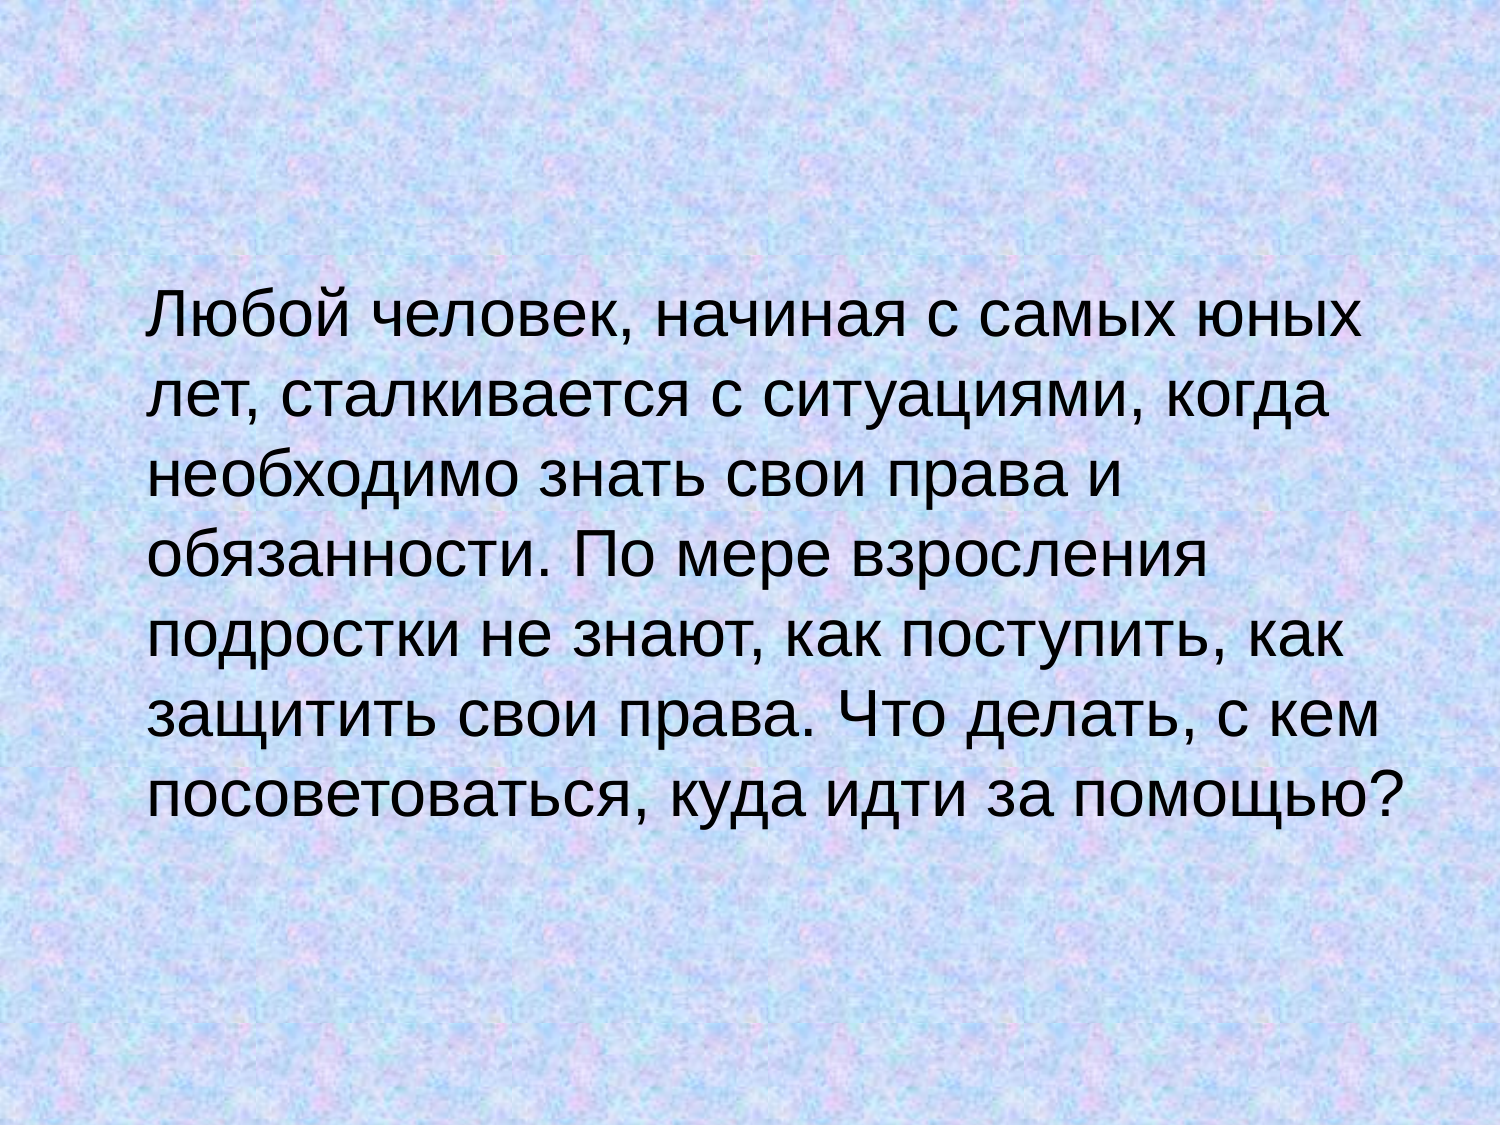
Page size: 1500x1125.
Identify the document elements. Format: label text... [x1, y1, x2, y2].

list Любой человек, начиная с самых юных лет, сталкивается с ситуациями, когда необходимо знать свои права и обязанности. По мере взросления подростки не знают, как поступить, как защитить свои права. Что делать, с кем посоветоваться, куда идти за помощью? [74, 262, 1448, 1006]
picture [0, 0, 1500, 1125]
